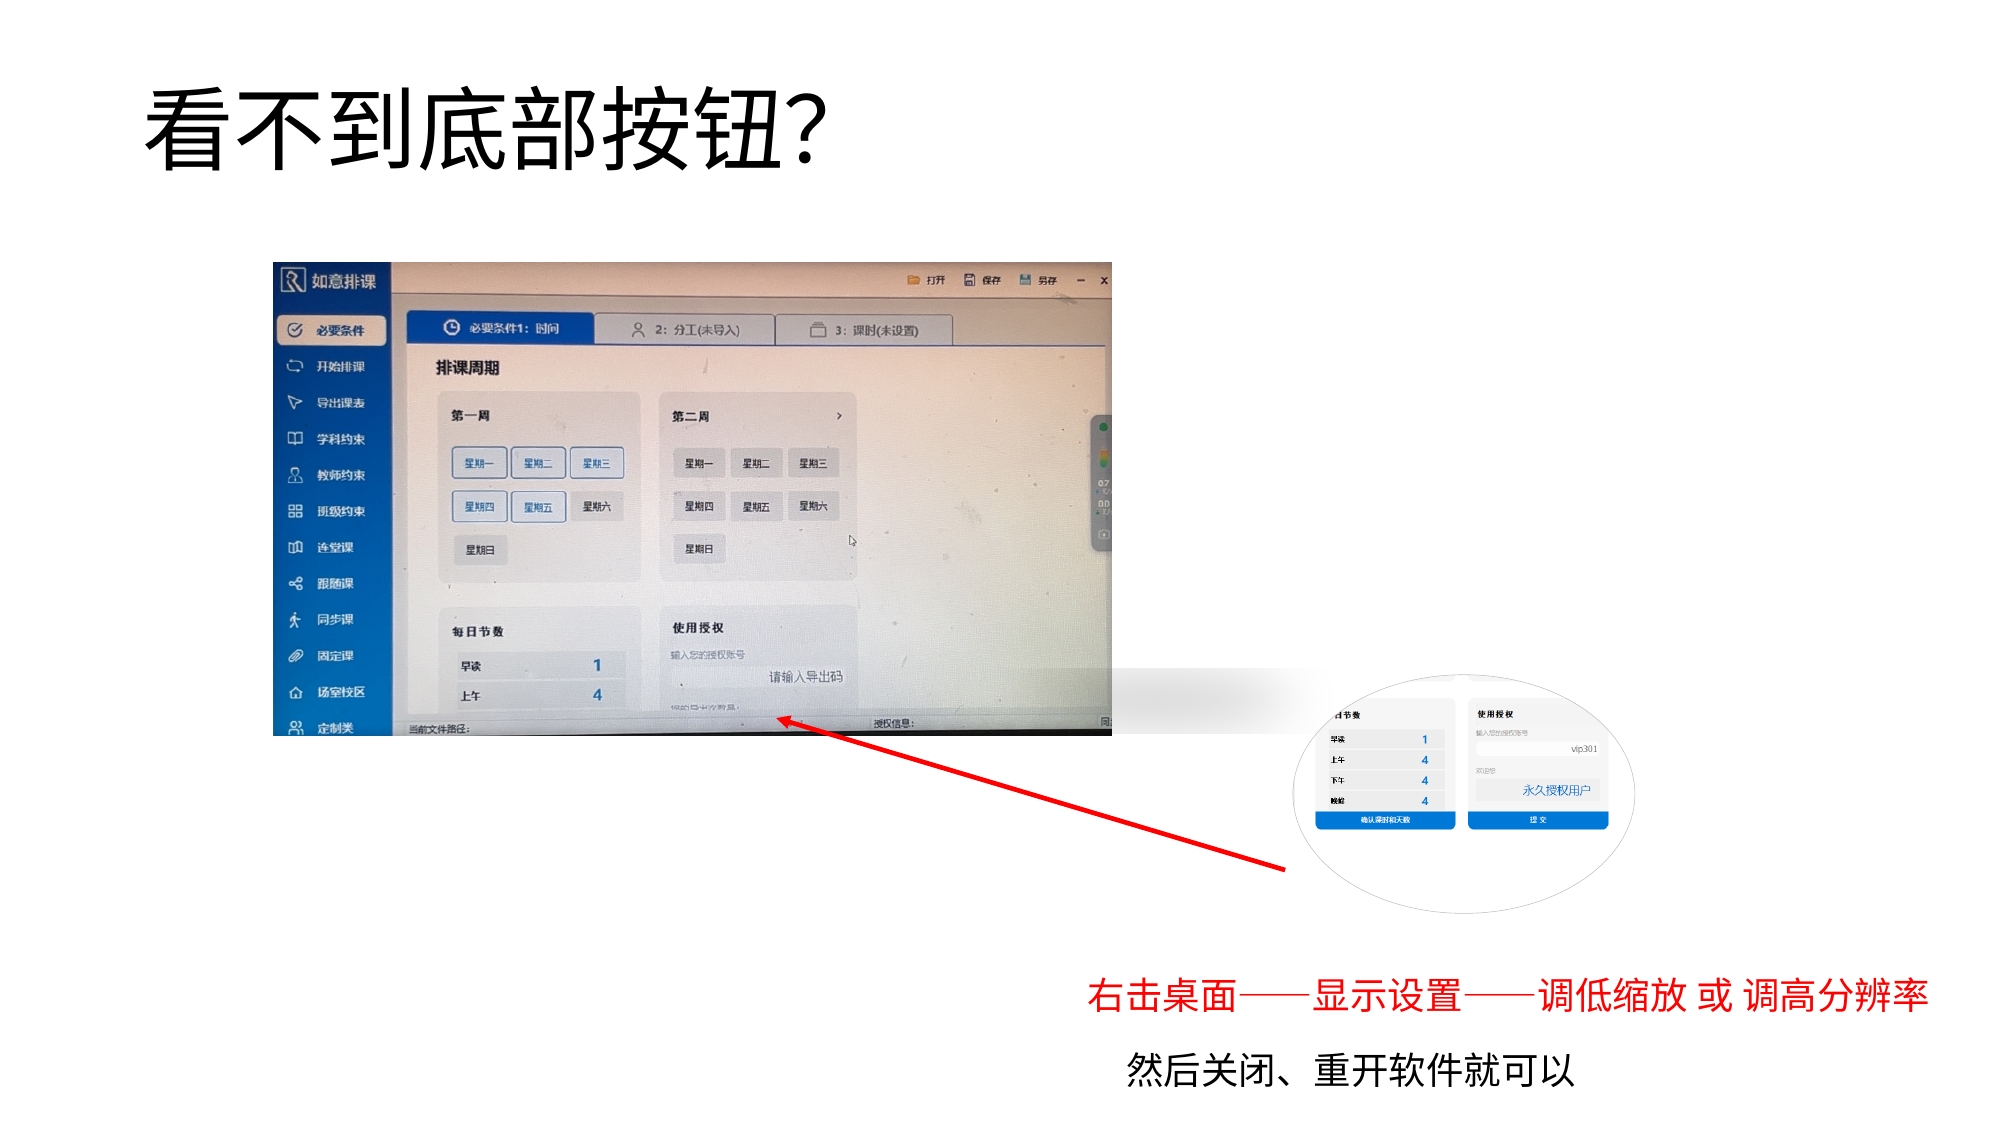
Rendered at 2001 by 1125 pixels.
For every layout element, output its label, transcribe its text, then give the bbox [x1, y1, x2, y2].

picture [1292, 674, 1635, 914]
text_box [776, 718, 1286, 871]
text_box 然后关闭、重开软件就可以 [1111, 1039, 1592, 1100]
text_box 看不到底部按钮？ [127, 64, 892, 189]
text_box 右击桌面——显示设置——调低缩放 或 调高分辨率 [1072, 964, 1945, 1025]
picture [273, 262, 1112, 736]
